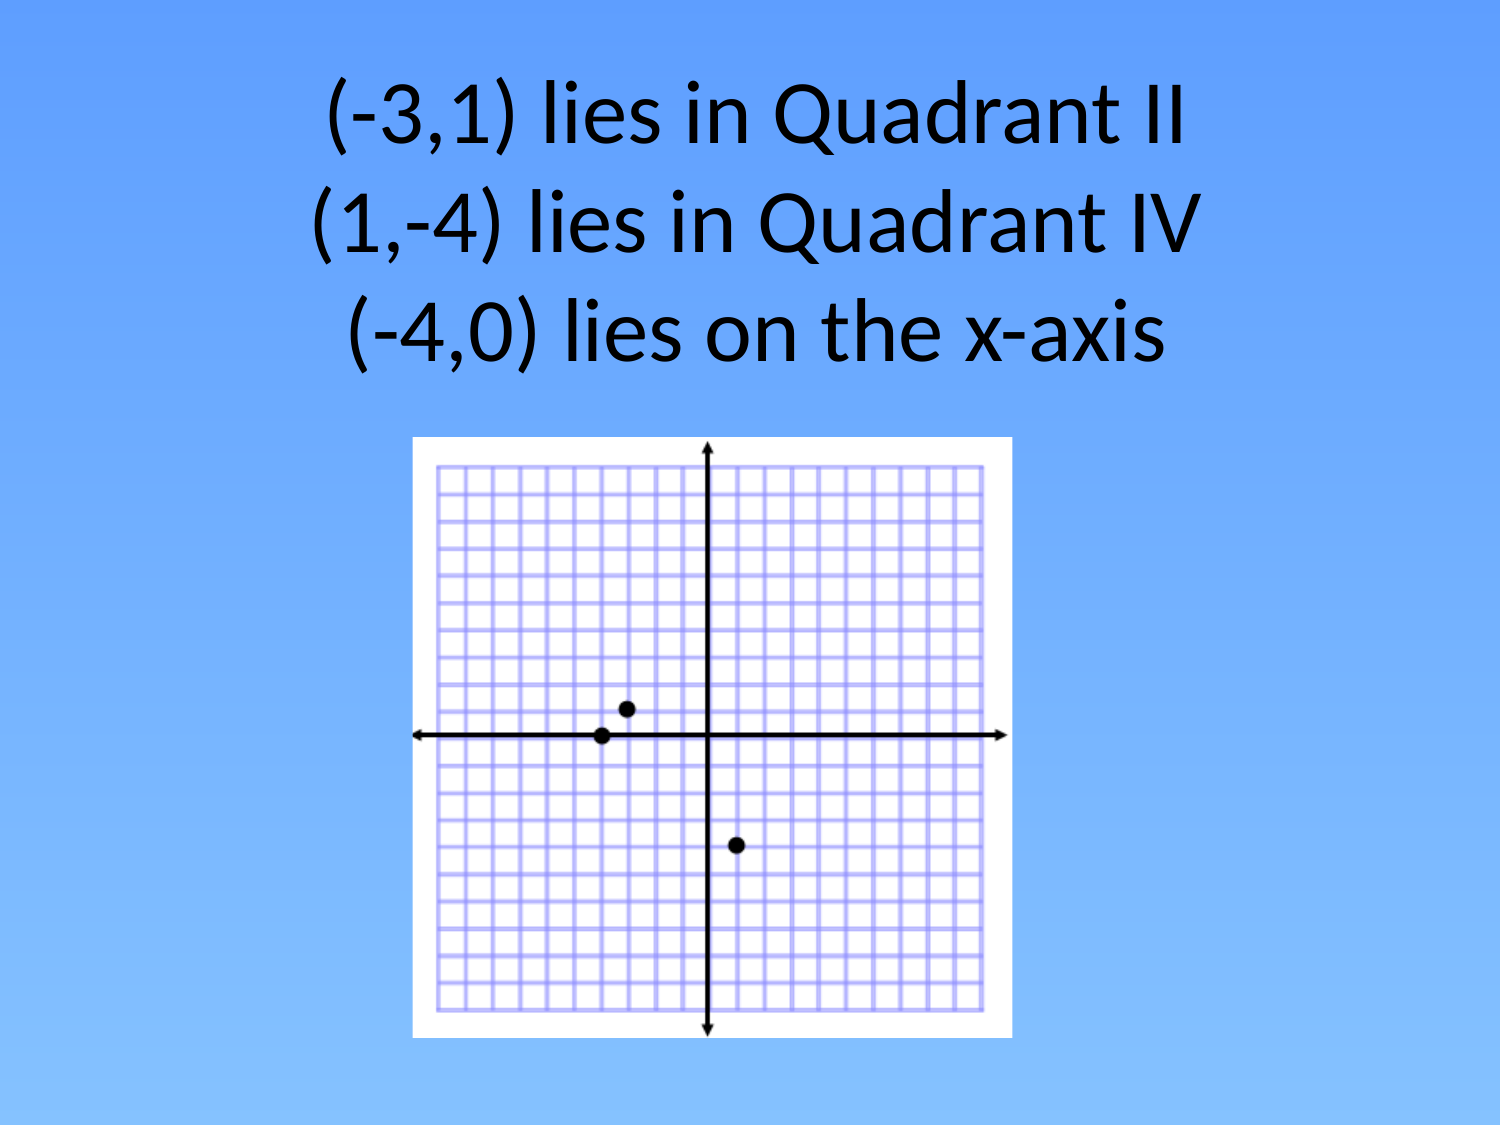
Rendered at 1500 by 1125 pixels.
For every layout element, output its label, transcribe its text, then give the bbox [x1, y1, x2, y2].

title (-3,1) lies in Quadrant II (1,-4) lies in Quadrant IV (-4,0) lies on the x-axis [74, 44, 1438, 388]
picture [412, 437, 1013, 1038]
